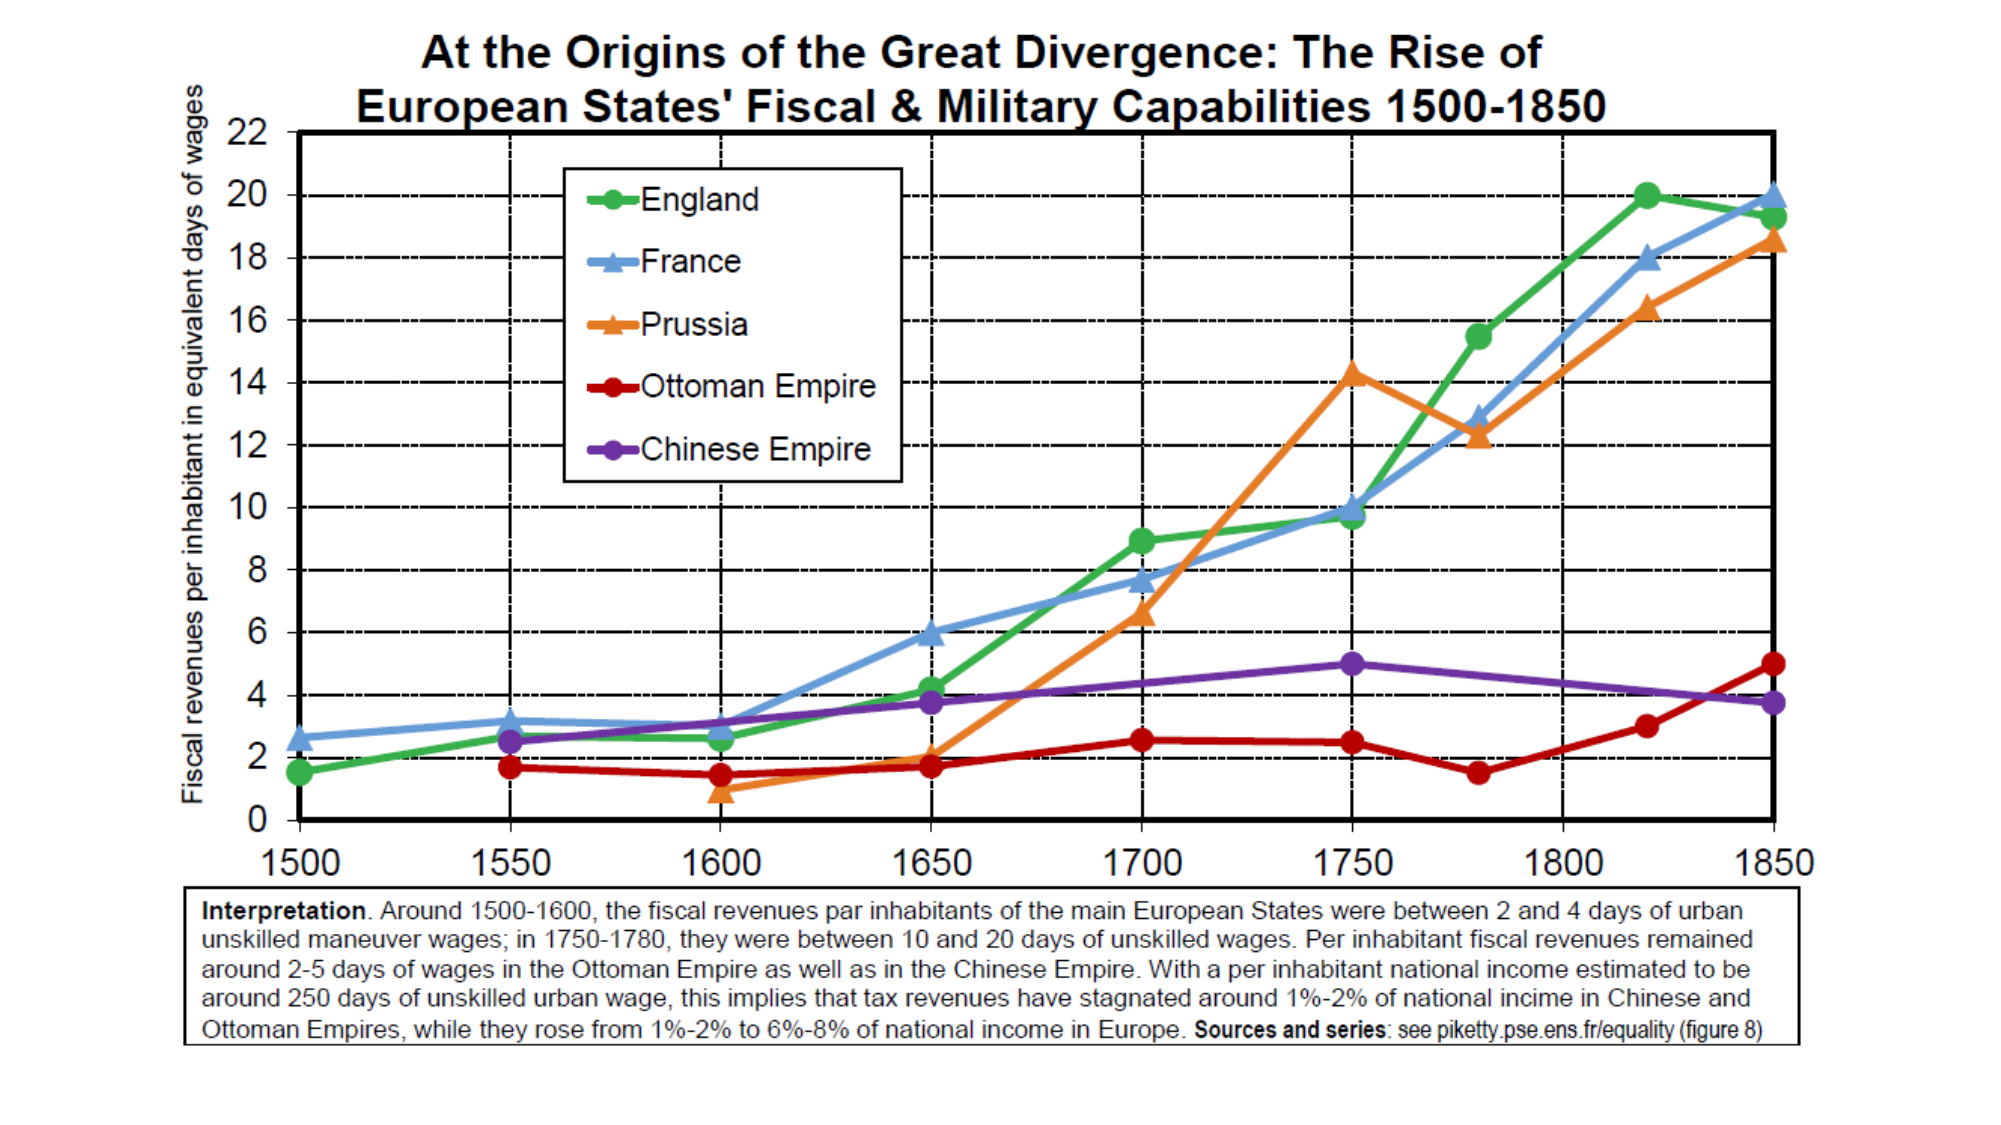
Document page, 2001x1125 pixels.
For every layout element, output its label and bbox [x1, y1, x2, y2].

picture [152, 0, 1848, 1125]
